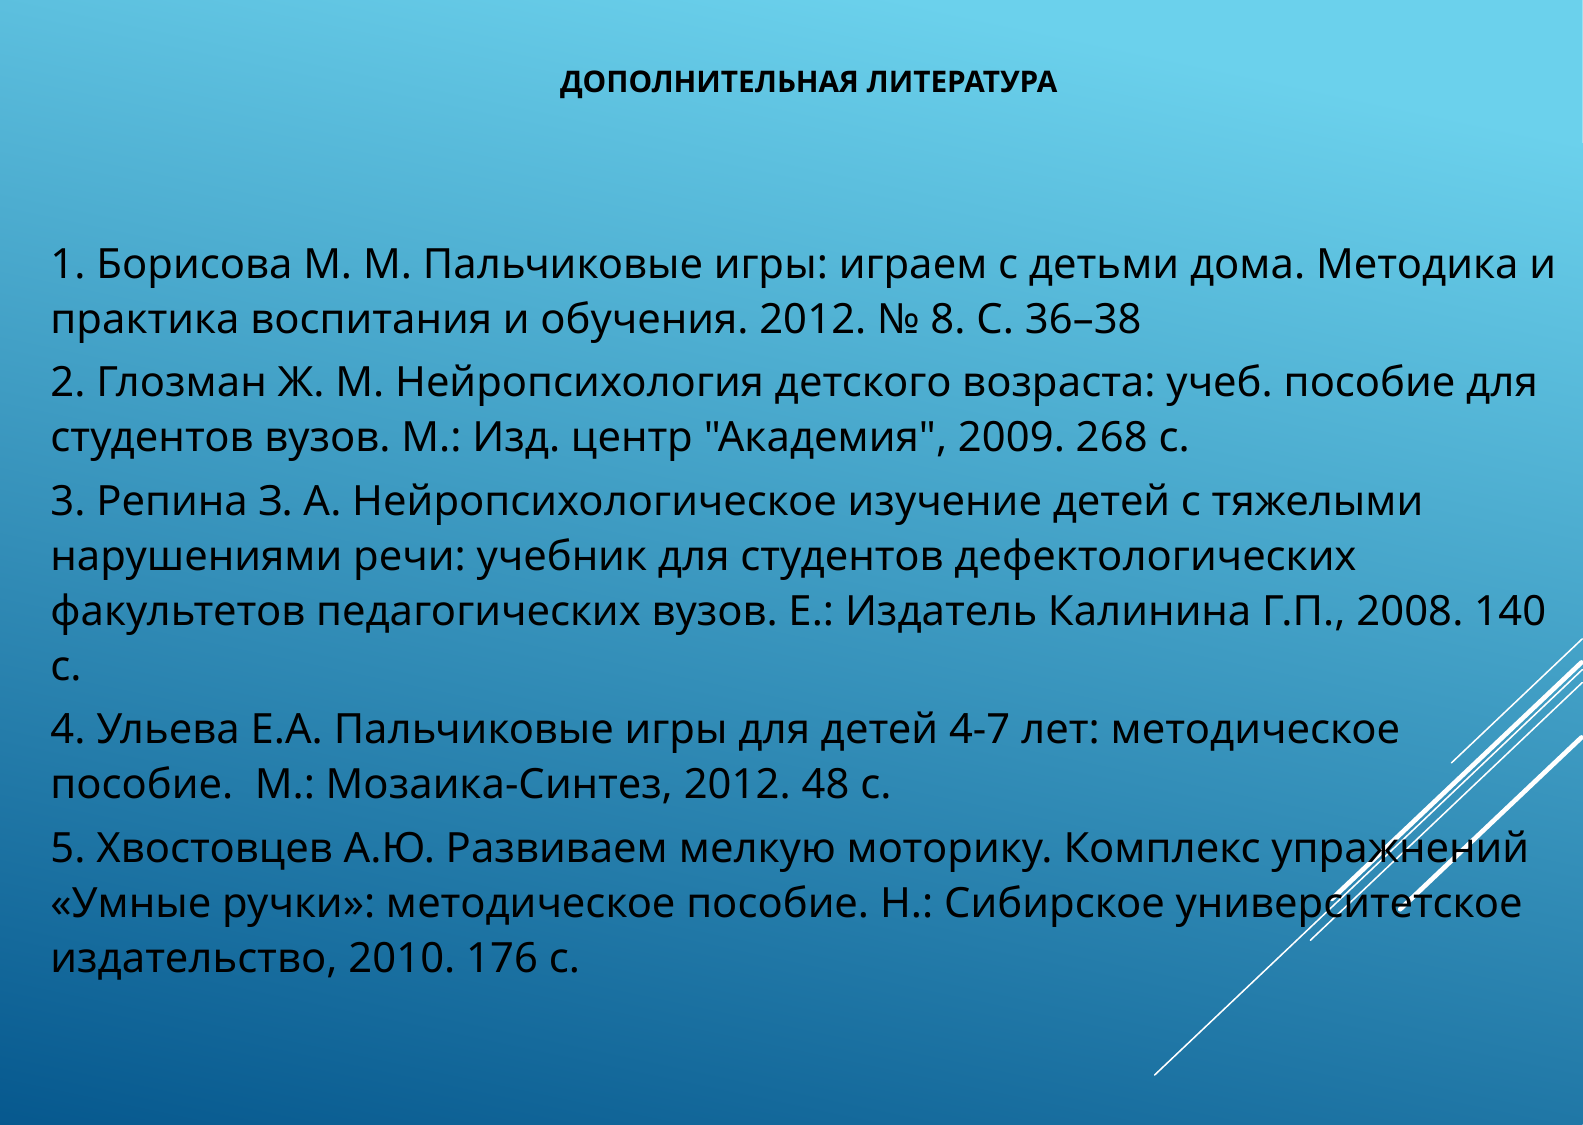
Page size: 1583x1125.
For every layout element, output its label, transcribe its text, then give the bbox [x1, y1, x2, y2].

list 1. Борисова М. М. Пальчиковые игры: играем с детьми дома. Методика и практика воспитания и обучения. 2012. № 8. С. 36–38 2. Глозман Ж. М. Нейропсихология детского возраста: учеб. пособие для студентов вузов. М.: Изд. центр "Академия", 2009. 268 с. 3. Репина З. А. Нейропсихологическое изучение детей с тяжелыми нарушениями речи: учебник для студентов дефектологических факультетов педагогических вузов. Е.: Издатель Калинина Г.П., 2008. 140 с. 4. Ульева Е.А. Пальчиковые игры для детей 4-7 лет: методическое пособие. М.: Мозаика-Синтез, 2012. 48 с. 5. Хвостовцев А.Ю. Развиваем мелкую моторику. Комплекс упражнений «Умные ручки»: методическое пособие. Н.: Сибирское университетское издательство, 2010. 176 с. [35, 196, 1583, 1075]
title Дополнительная литература [35, 54, 1583, 149]
